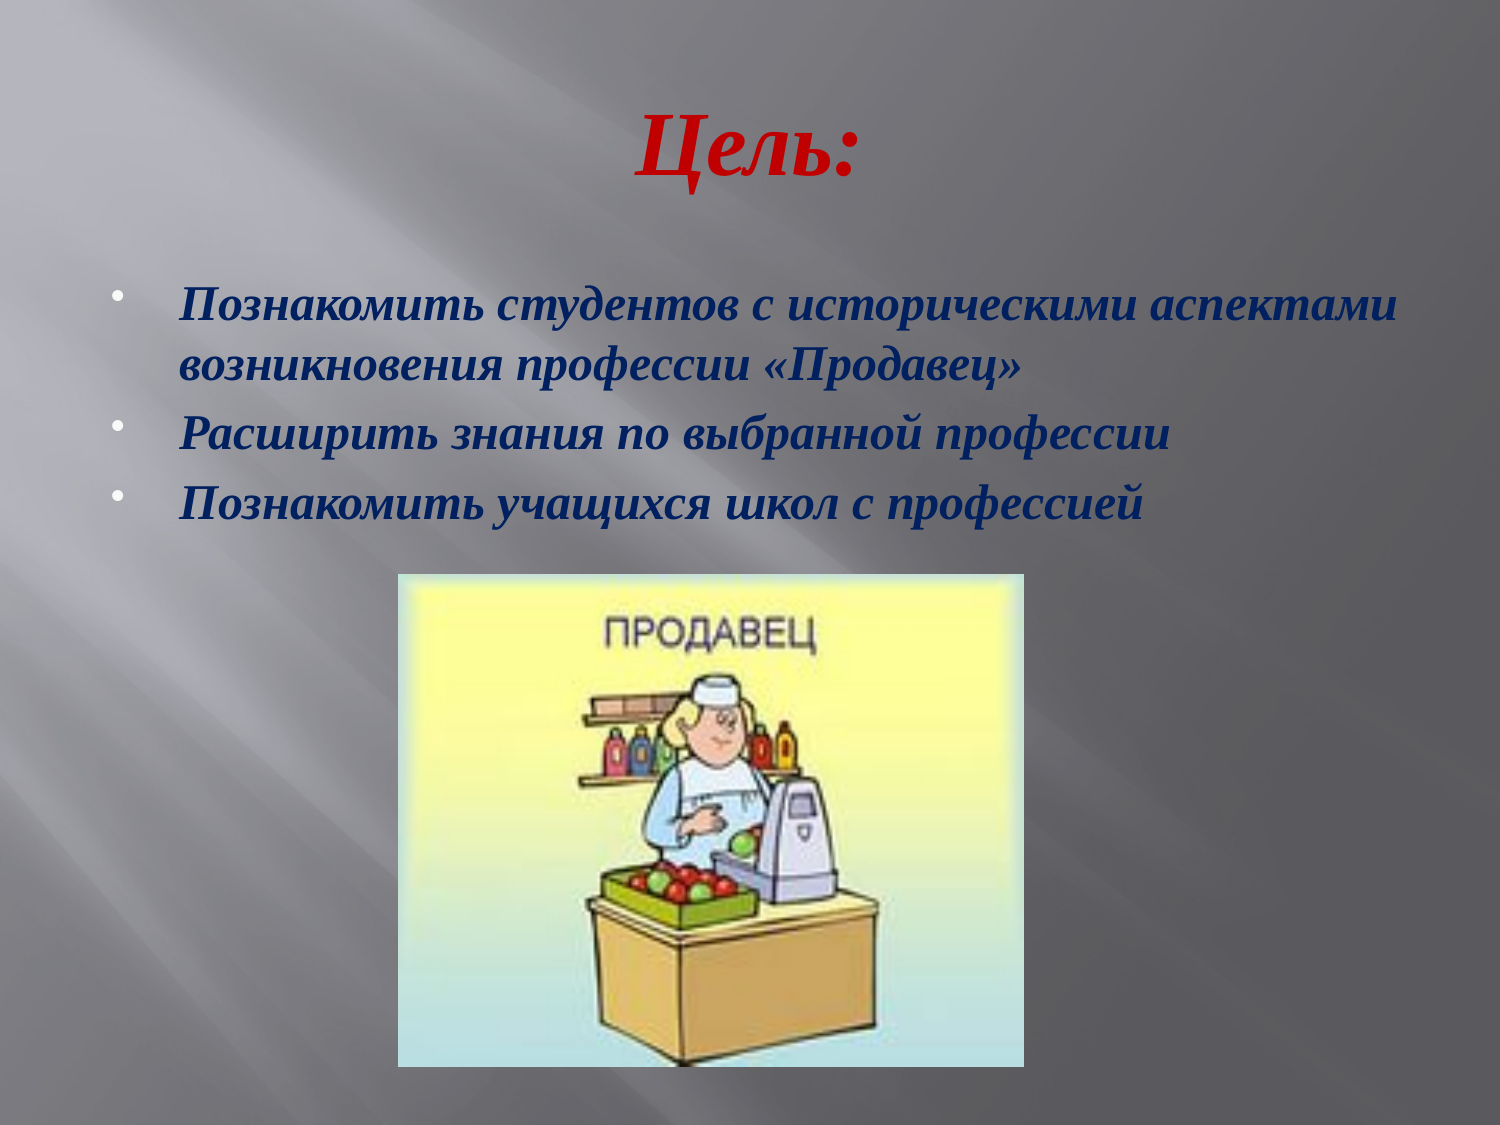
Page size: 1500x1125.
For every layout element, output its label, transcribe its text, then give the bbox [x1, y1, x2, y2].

picture [398, 573, 1024, 1067]
list Познакомить студентов с историческими аспектами возникновения профессии «Продавец» Расширить знания по выбранной профессии Познакомить учащихся школ с профессией [75, 262, 1425, 1035]
title Цель: [75, 45, 1425, 233]
